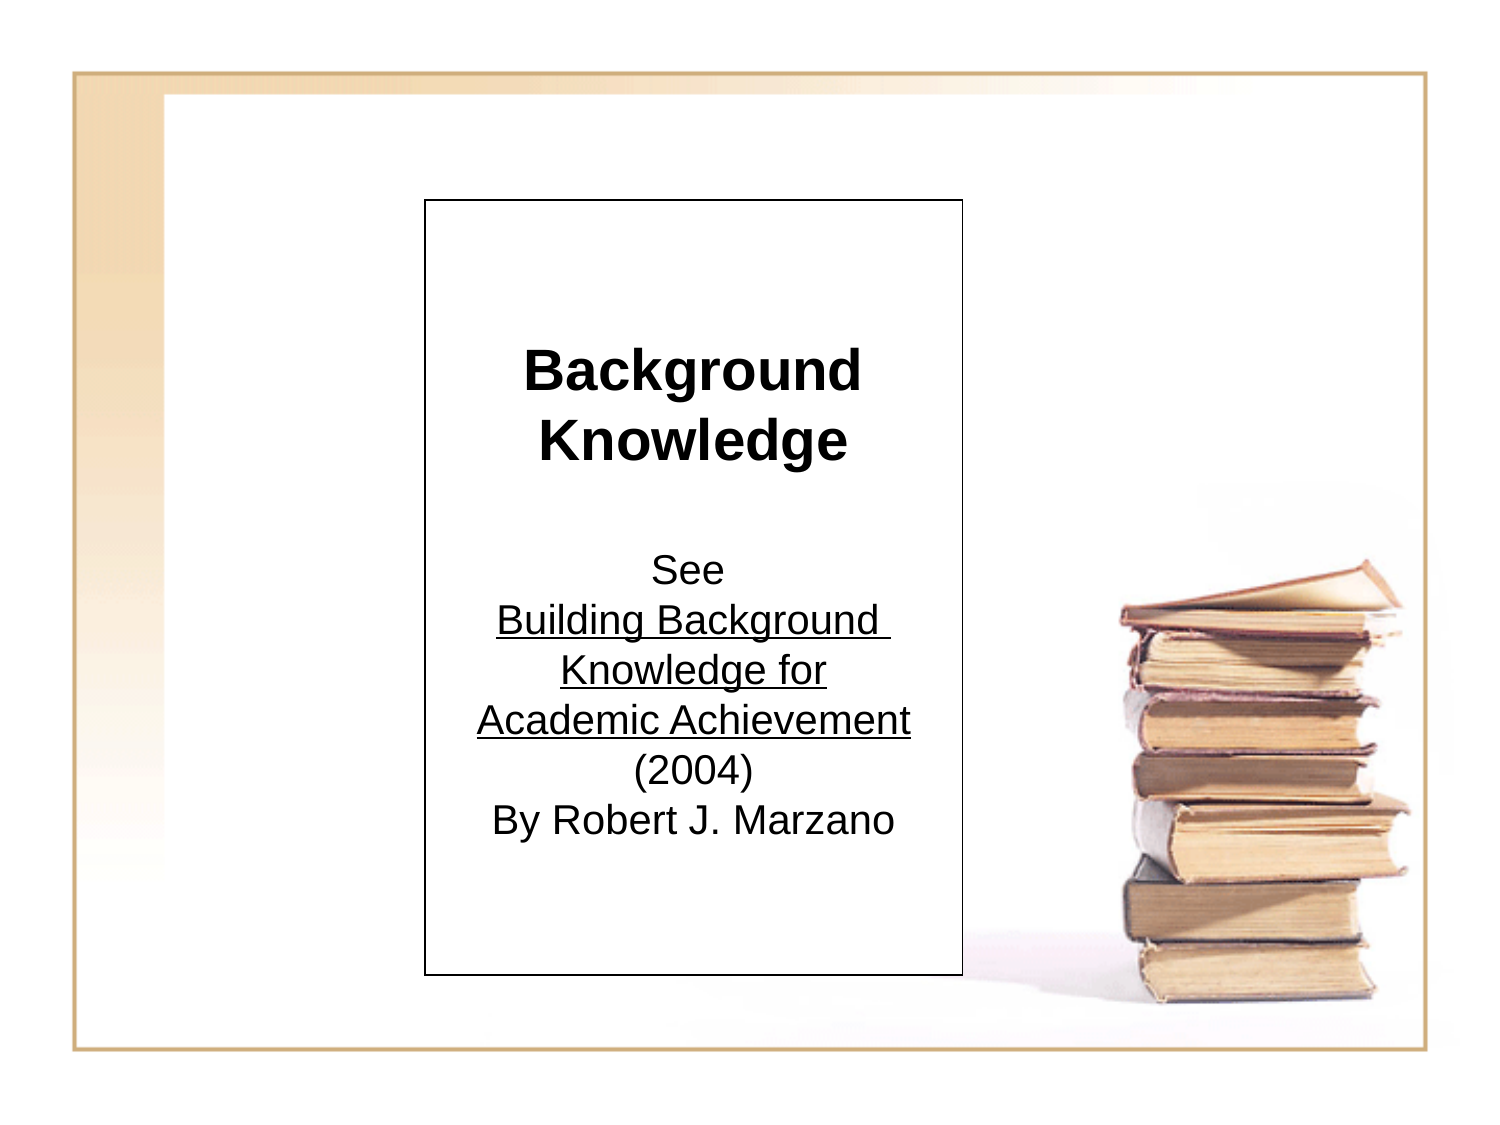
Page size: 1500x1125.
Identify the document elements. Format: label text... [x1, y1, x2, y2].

text_box Background Knowledge See Building Background Knowledge for Academic Achievement (2004) By Robert J. Marzano [424, 200, 963, 975]
picture [0, 0, 1500, 1125]
